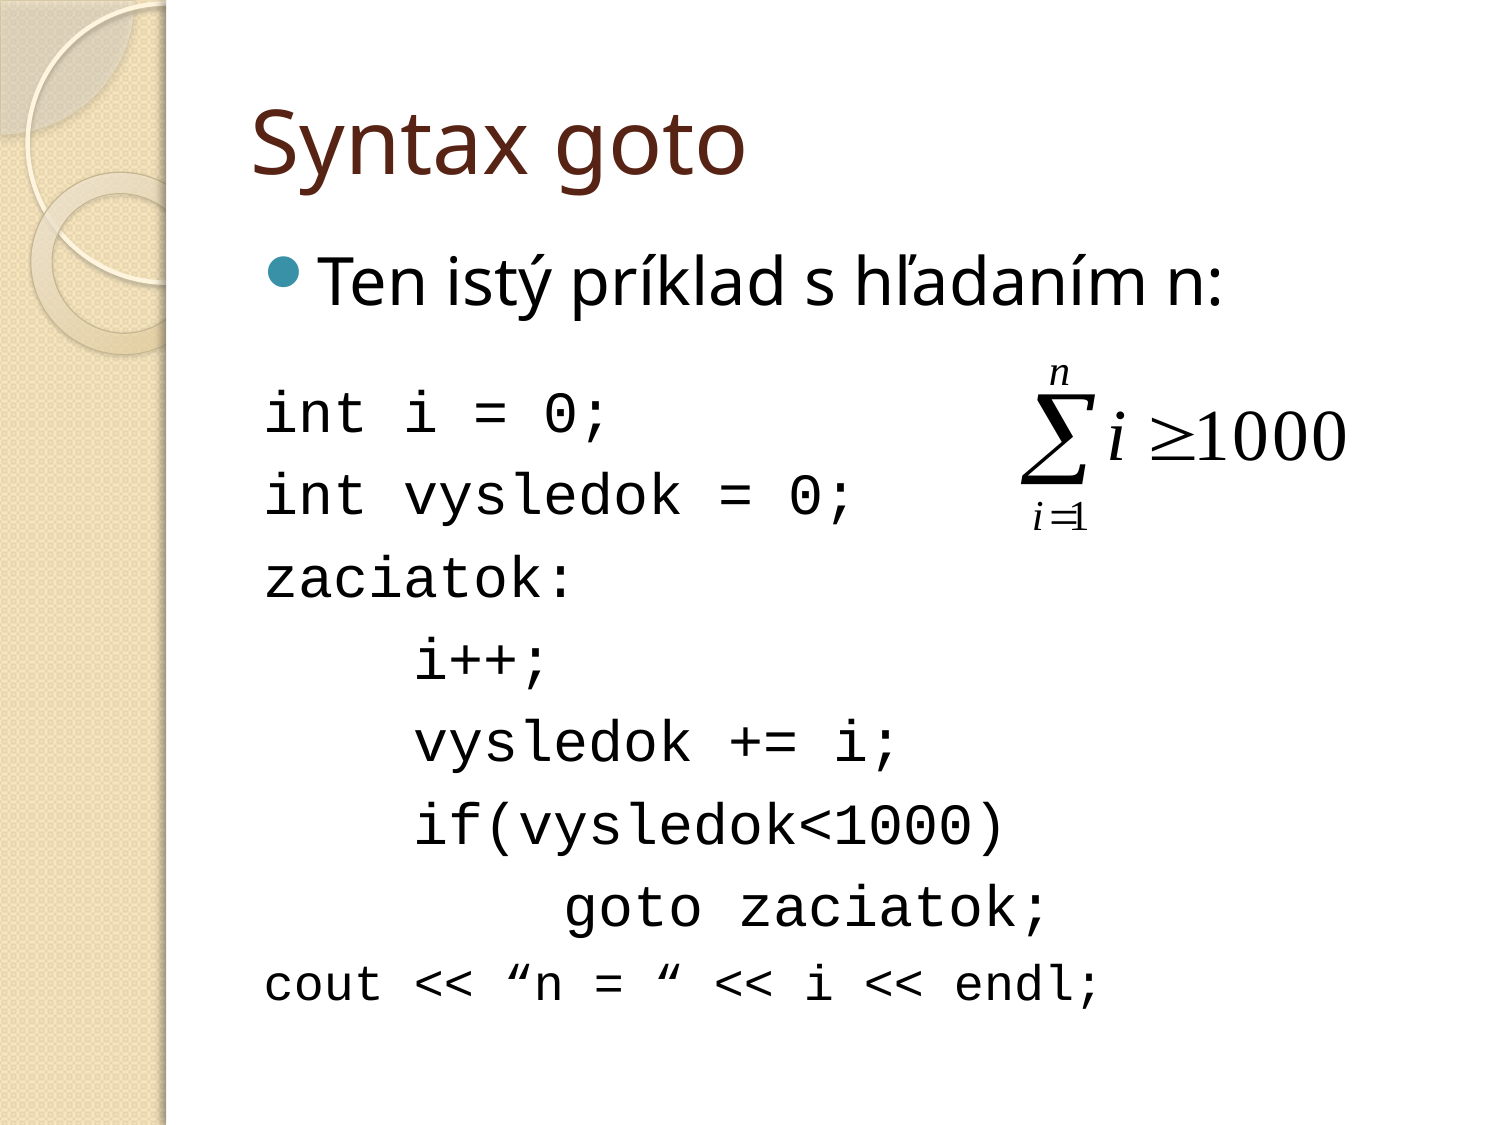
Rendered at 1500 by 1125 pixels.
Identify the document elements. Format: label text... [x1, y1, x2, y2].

list Ten istý príklad s hľadaním n: int i = 0; int vysledok = 0; zaciatok: i++; vysledok += i; if(vysledok<1000) goto zaciatok; cout << “n = “ << i << endl; [235, 231, 1466, 1125]
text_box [1009, 337, 1353, 547]
title Syntax goto [235, 45, 1466, 231]
